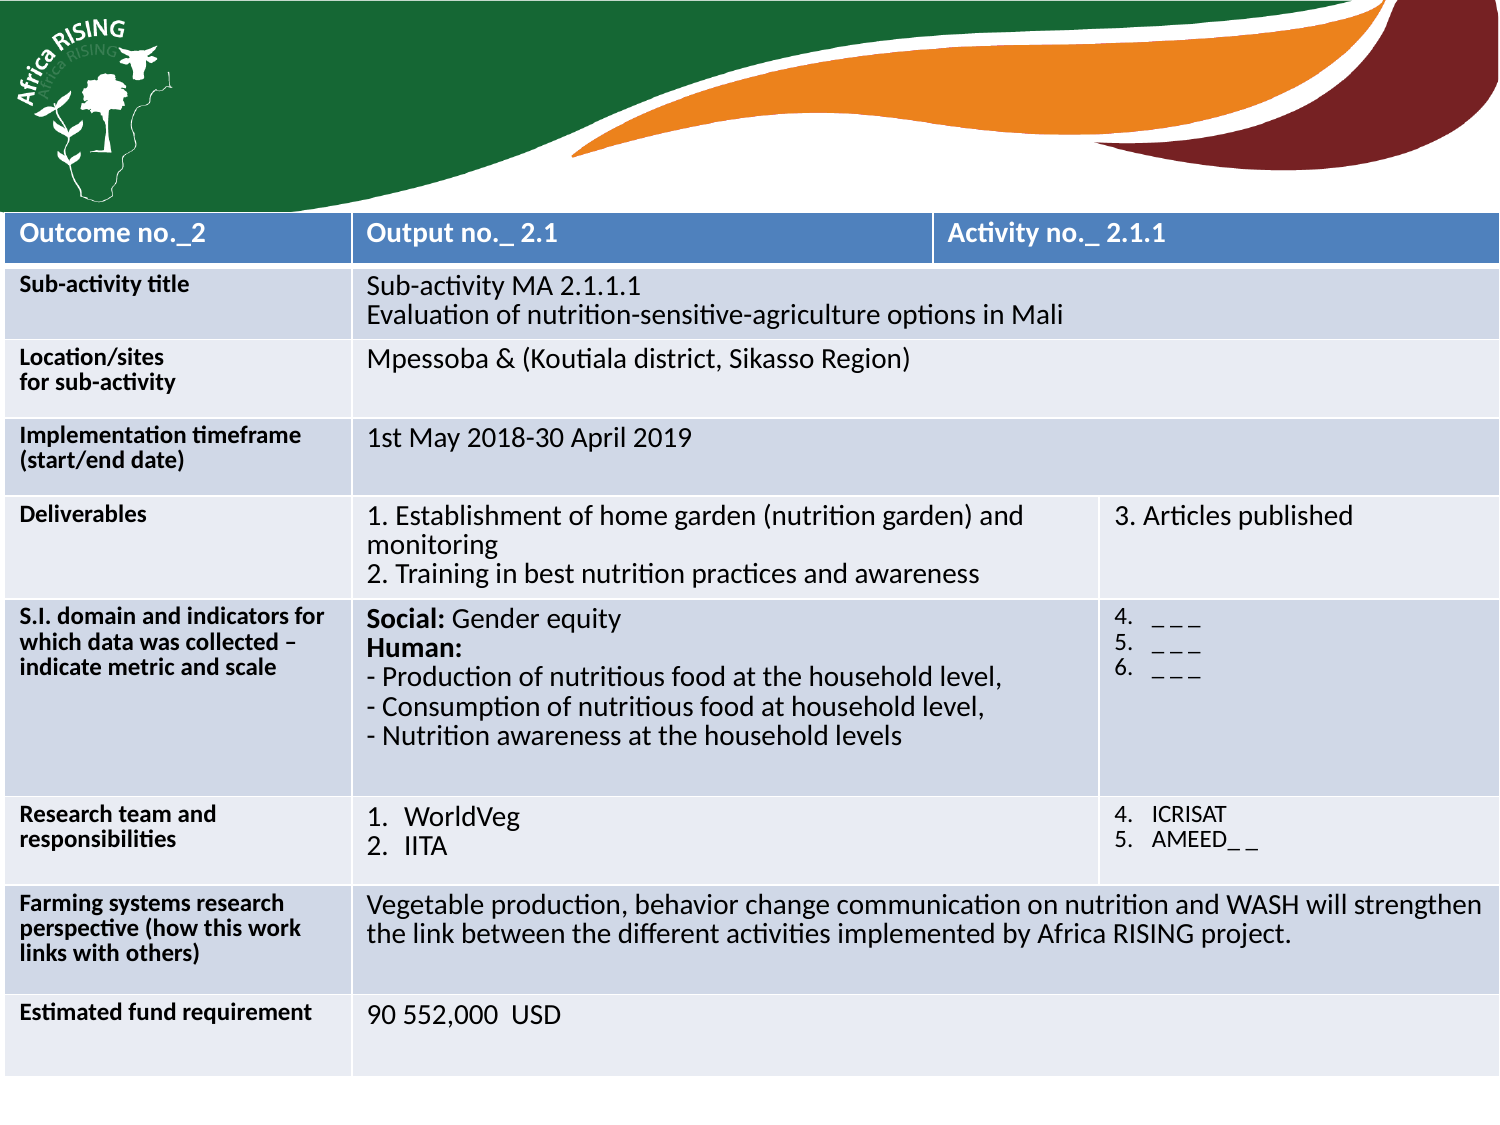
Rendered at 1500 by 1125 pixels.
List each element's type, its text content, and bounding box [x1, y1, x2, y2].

table_cell Research team and responsibilities [5, 797, 351, 884]
table_cell Vegetable production, behavior change communication on nutrition and WASH will strengthen the link between the different activities implemented by Africa RISING project. [353, 886, 1499, 994]
table_cell Estimated fund requirement [5, 995, 351, 1076]
table_cell Deliverables [5, 497, 351, 598]
table_cell Mpessoba & (Koutiala district, Sikasso Region) [353, 340, 1499, 417]
table_header Outcome no._2 [5, 213, 351, 263]
table_cell 3. Articles published [1100, 497, 1499, 598]
table_cell _ _ _ _ _ _ _ _ _ [1100, 600, 1499, 796]
table_cell Sub-activity MA 2.1.1.1 Evaluation of nutrition-sensitive-agriculture options in Mali [353, 269, 1499, 339]
table_cell Implementation timeframe (start/end date) [5, 419, 351, 495]
table_cell Location/sites for sub-activity [5, 340, 351, 417]
table_header Activity no._ 2.1.1 [934, 213, 1499, 263]
table_header Output no._ 2.1 [353, 213, 932, 263]
table_cell Farming systems research perspective (how this work links with others) [5, 886, 351, 994]
table_cell 1. Establishment of home garden (nutrition garden) and monitoring 2. Training in best nutrition practices and awareness [353, 497, 1098, 598]
table_cell 1st May 2018-30 April 2019 [353, 419, 1499, 495]
table_cell WorldVeg IITA [353, 797, 1098, 884]
table_cell ICRISAT AMEED_ _ [1100, 797, 1499, 884]
picture [0, 0, 1499, 222]
table_cell 90 552,000 USD [353, 995, 1499, 1076]
table_cell Sub-activity title [5, 269, 351, 339]
table_cell S.I. domain and indicators for which data was collected – indicate metric and scale [5, 600, 351, 796]
table_cell Social: Gender equity Human: - Production of nutritious food at the household level, - Consumption of nutritious food at household level, - Nutrition awareness at the household levels [353, 600, 1098, 796]
